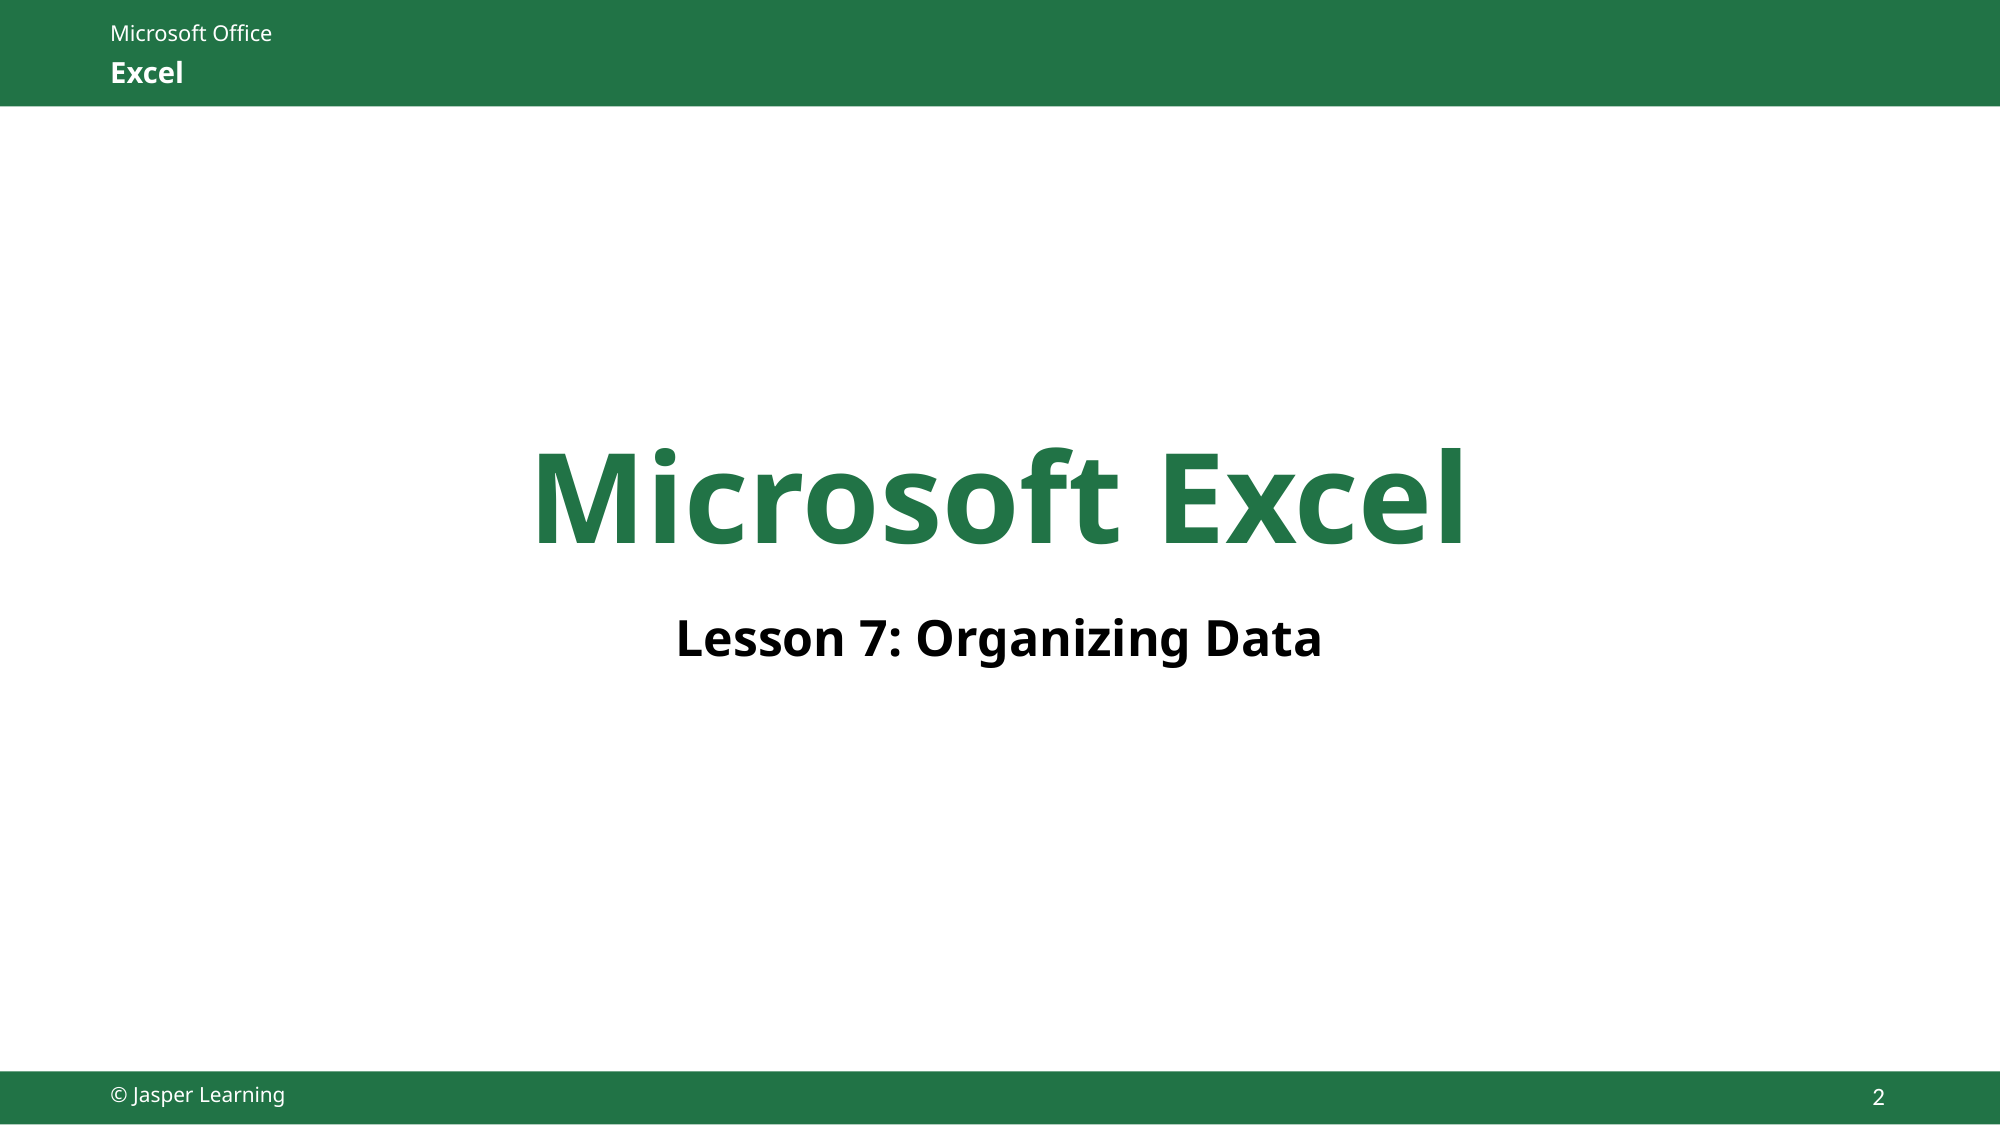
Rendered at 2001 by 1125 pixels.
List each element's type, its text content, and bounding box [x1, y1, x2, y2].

title Microsoft Excel [178, 184, 1822, 576]
subtitle Lesson 7: Organizing Data [249, 590, 1750, 863]
footer © Jasper Learning [95, 1065, 729, 1125]
slide_number 2 [1433, 1065, 1900, 1125]
